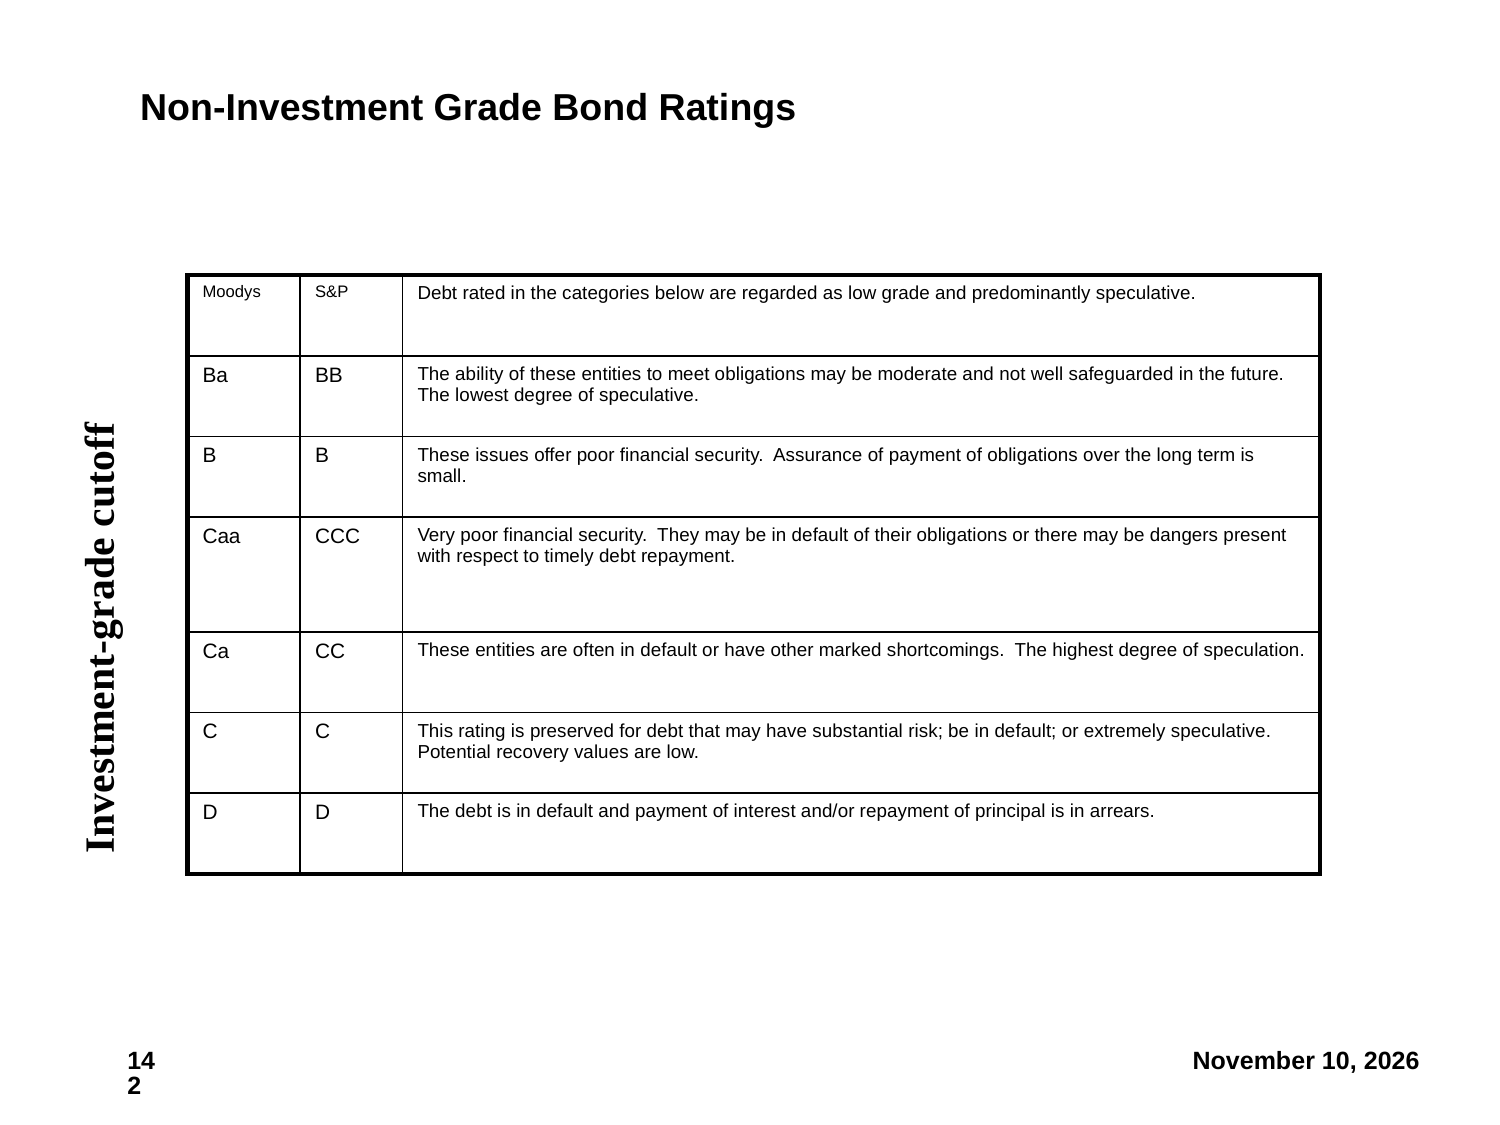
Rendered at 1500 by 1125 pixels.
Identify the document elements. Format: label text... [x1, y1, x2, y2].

table_cell Ca [190, 633, 299, 712]
table_cell Very poor financial security. They may be in default of their obligations or there may be dangers present with respect to timely debt repayment. [403, 518, 1318, 631]
table_cell BB [301, 357, 402, 436]
table_cell B [301, 437, 402, 516]
table_cell These entities are often in default or have other marked shortcomings. The highest degree of speculation. [403, 633, 1318, 712]
table_header S&P [301, 277, 402, 355]
table_cell B [190, 437, 299, 516]
table_cell This rating is preserved for debt that may have substantial risk; be in default; or extremely speculative. Potential recovery values are low. [403, 713, 1318, 792]
table_cell D [190, 794, 299, 872]
table_cell CC [301, 633, 402, 712]
table_cell Caa [190, 518, 299, 631]
table_cell D [301, 794, 402, 872]
table_cell The debt is in default and payment of interest and/or repayment of principal is in arrears. [403, 794, 1318, 872]
text_box Investment-grade cutoff [64, 407, 130, 869]
table_cell These issues offer poor financial security. Assurance of payment of obligations over the long term is small. [403, 437, 1318, 516]
table_header Moodys [190, 277, 299, 355]
table_cell Ba [190, 357, 299, 436]
table_cell C [190, 713, 299, 792]
table_cell CCC [301, 518, 402, 631]
table_header Debt rated in the categories below are regarded as low grade and predominantly speculative. [403, 277, 1318, 355]
table_cell C [301, 713, 402, 792]
title Non-Investment Grade Bond Ratings [124, 74, 1376, 226]
table_cell The ability of these entities to meet obligations may be moderate and not well safeguarded in the future. The lowest degree of speculative. [403, 357, 1318, 436]
